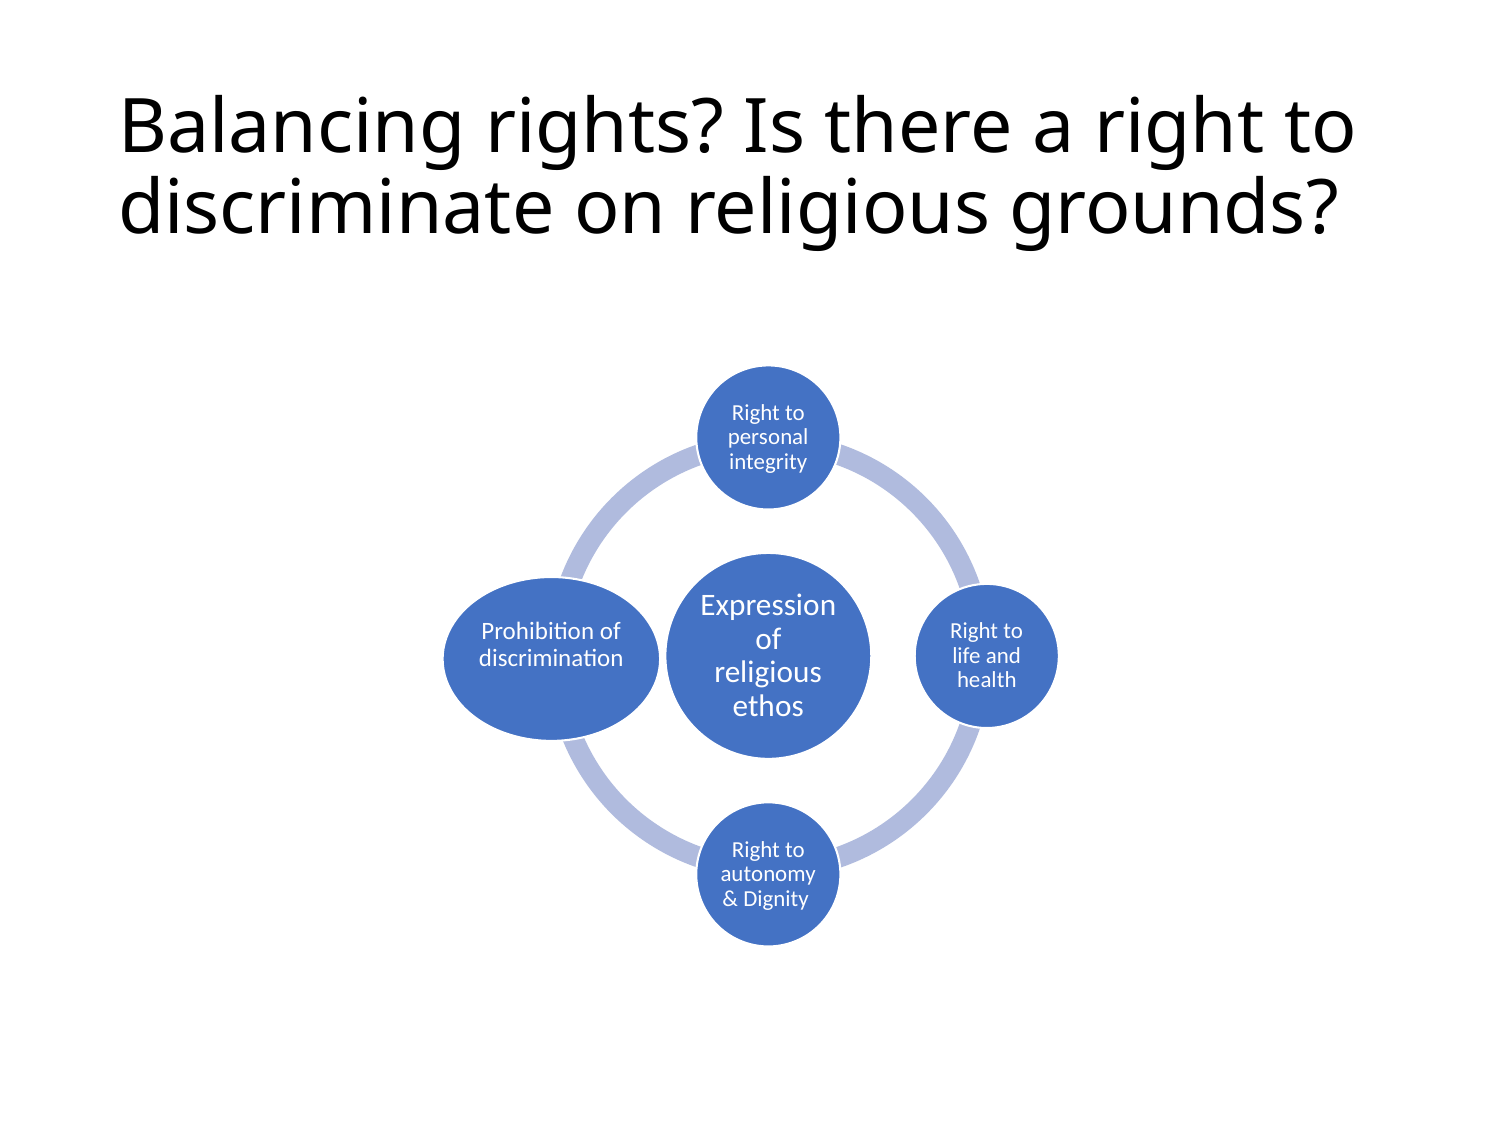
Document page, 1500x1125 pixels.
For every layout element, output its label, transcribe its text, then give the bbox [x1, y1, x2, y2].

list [103, 365, 1397, 947]
title Balancing rights? Is there a right to discriminate on religious grounds? [103, 59, 1397, 278]
